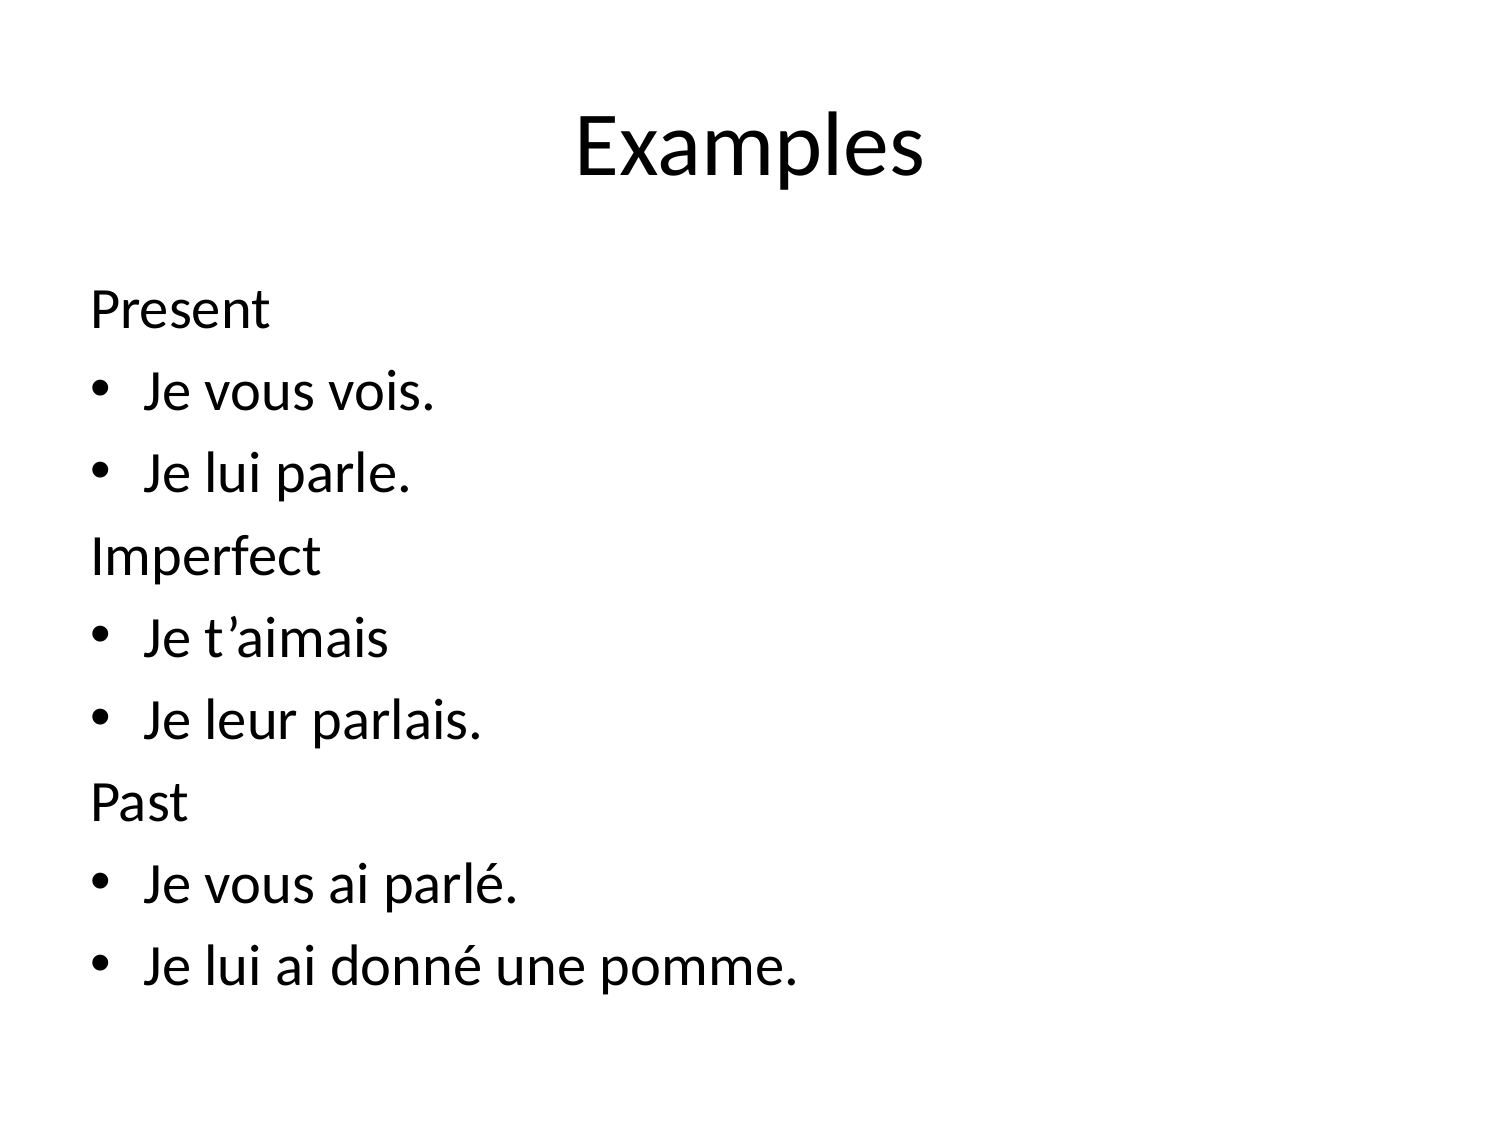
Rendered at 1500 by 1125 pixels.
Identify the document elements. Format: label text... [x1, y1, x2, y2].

title Examples [75, 45, 1425, 233]
list Present Je vous vois. Je lui parle. Imperfect Je t’aimais Je leur parlais. Past Je vous ai parlé. Je lui ai donné une pomme. [75, 262, 1425, 1005]
